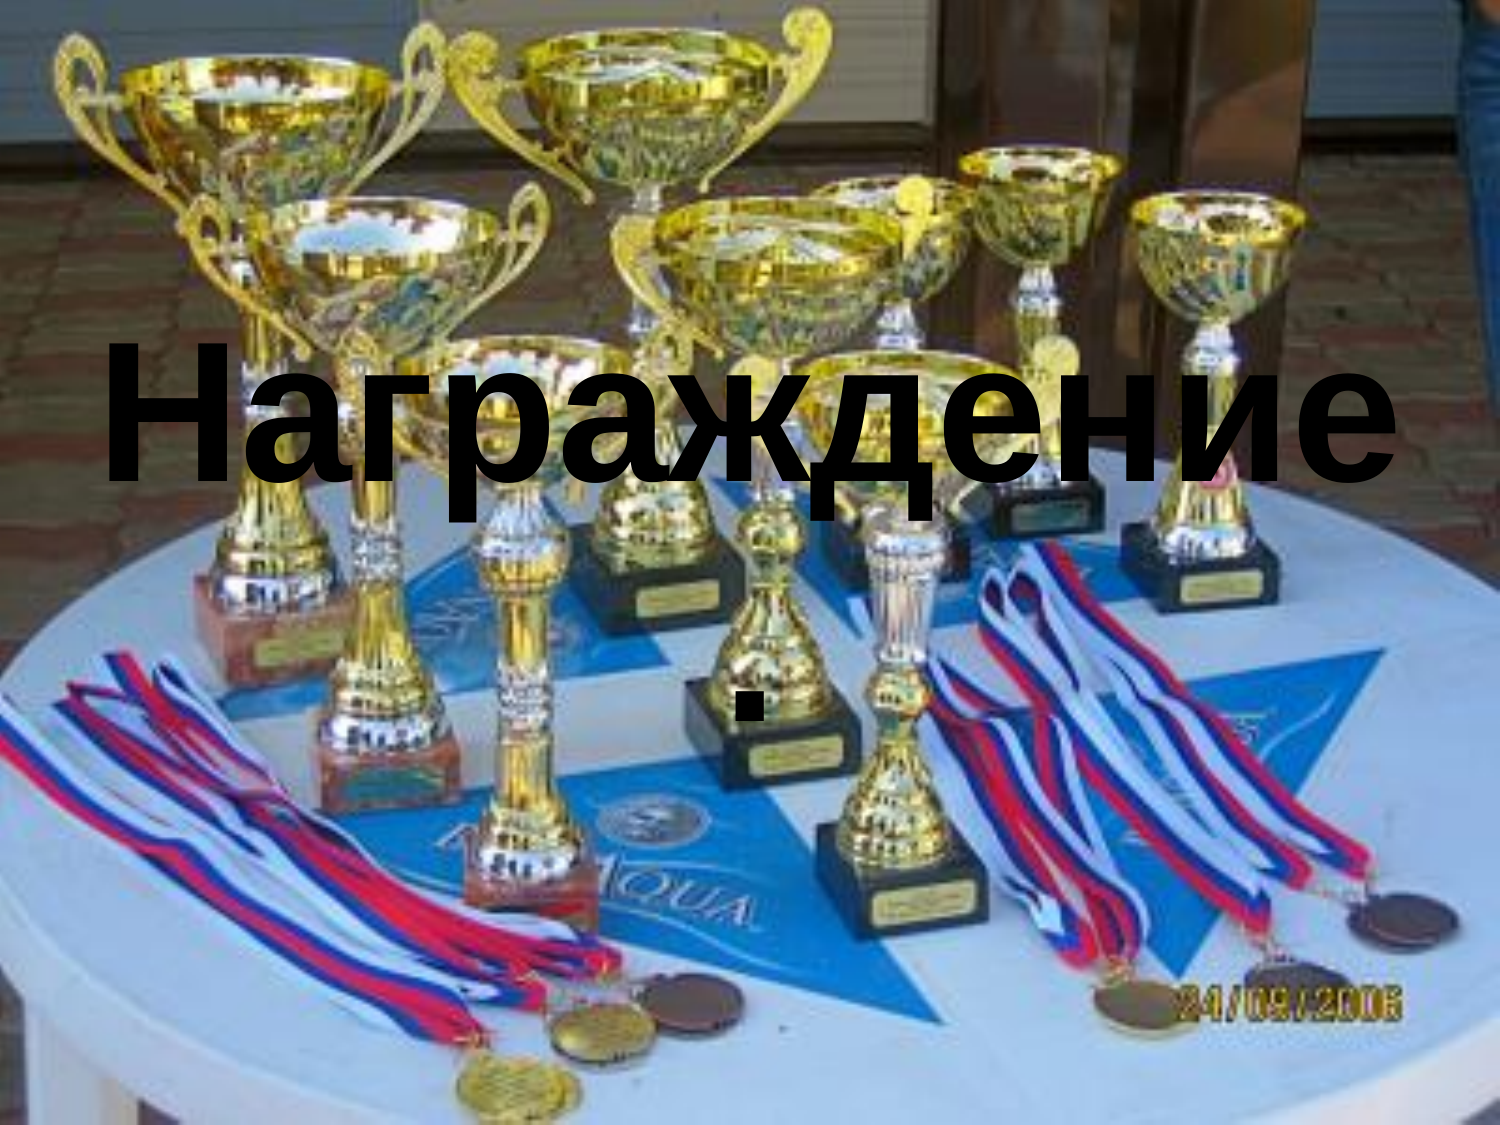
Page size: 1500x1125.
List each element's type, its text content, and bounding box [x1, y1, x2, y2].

title Награждение. [74, 187, 1426, 856]
picture [0, 0, 1500, 1125]
